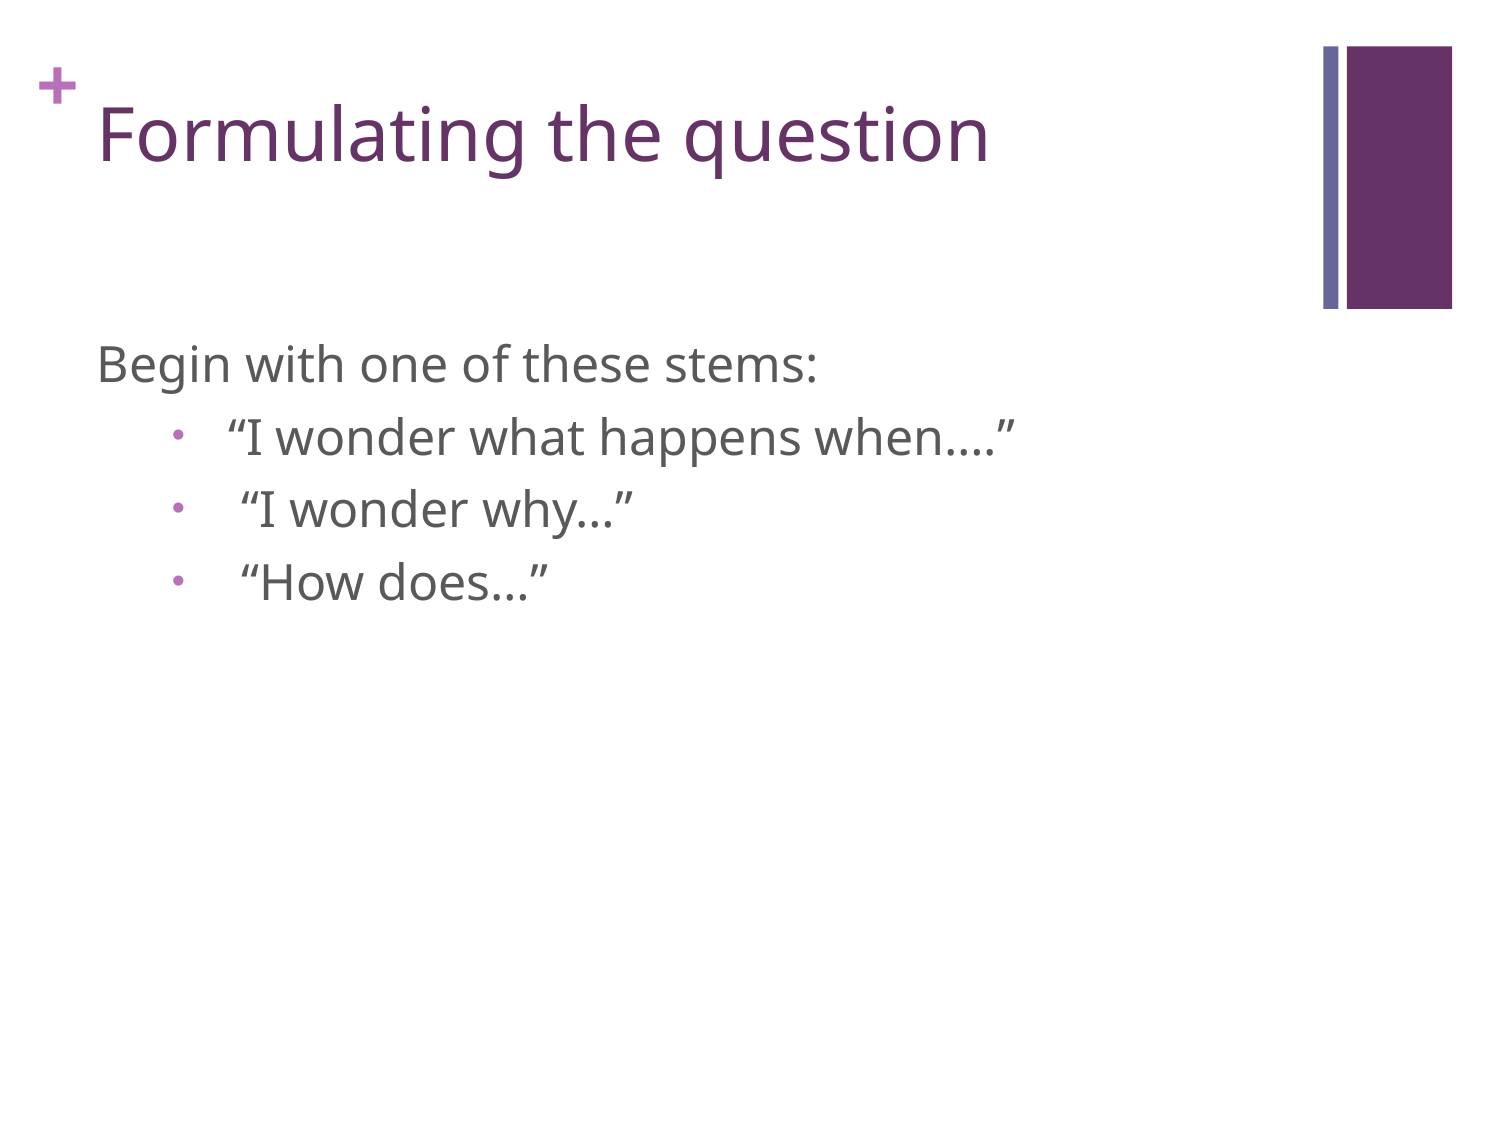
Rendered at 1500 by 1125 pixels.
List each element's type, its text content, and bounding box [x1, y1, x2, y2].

title Formulating the question [81, 79, 1322, 263]
list Begin with one of these stems: “I wonder what happens when….” “I wonder why…” “How does…” [81, 324, 1322, 1005]
